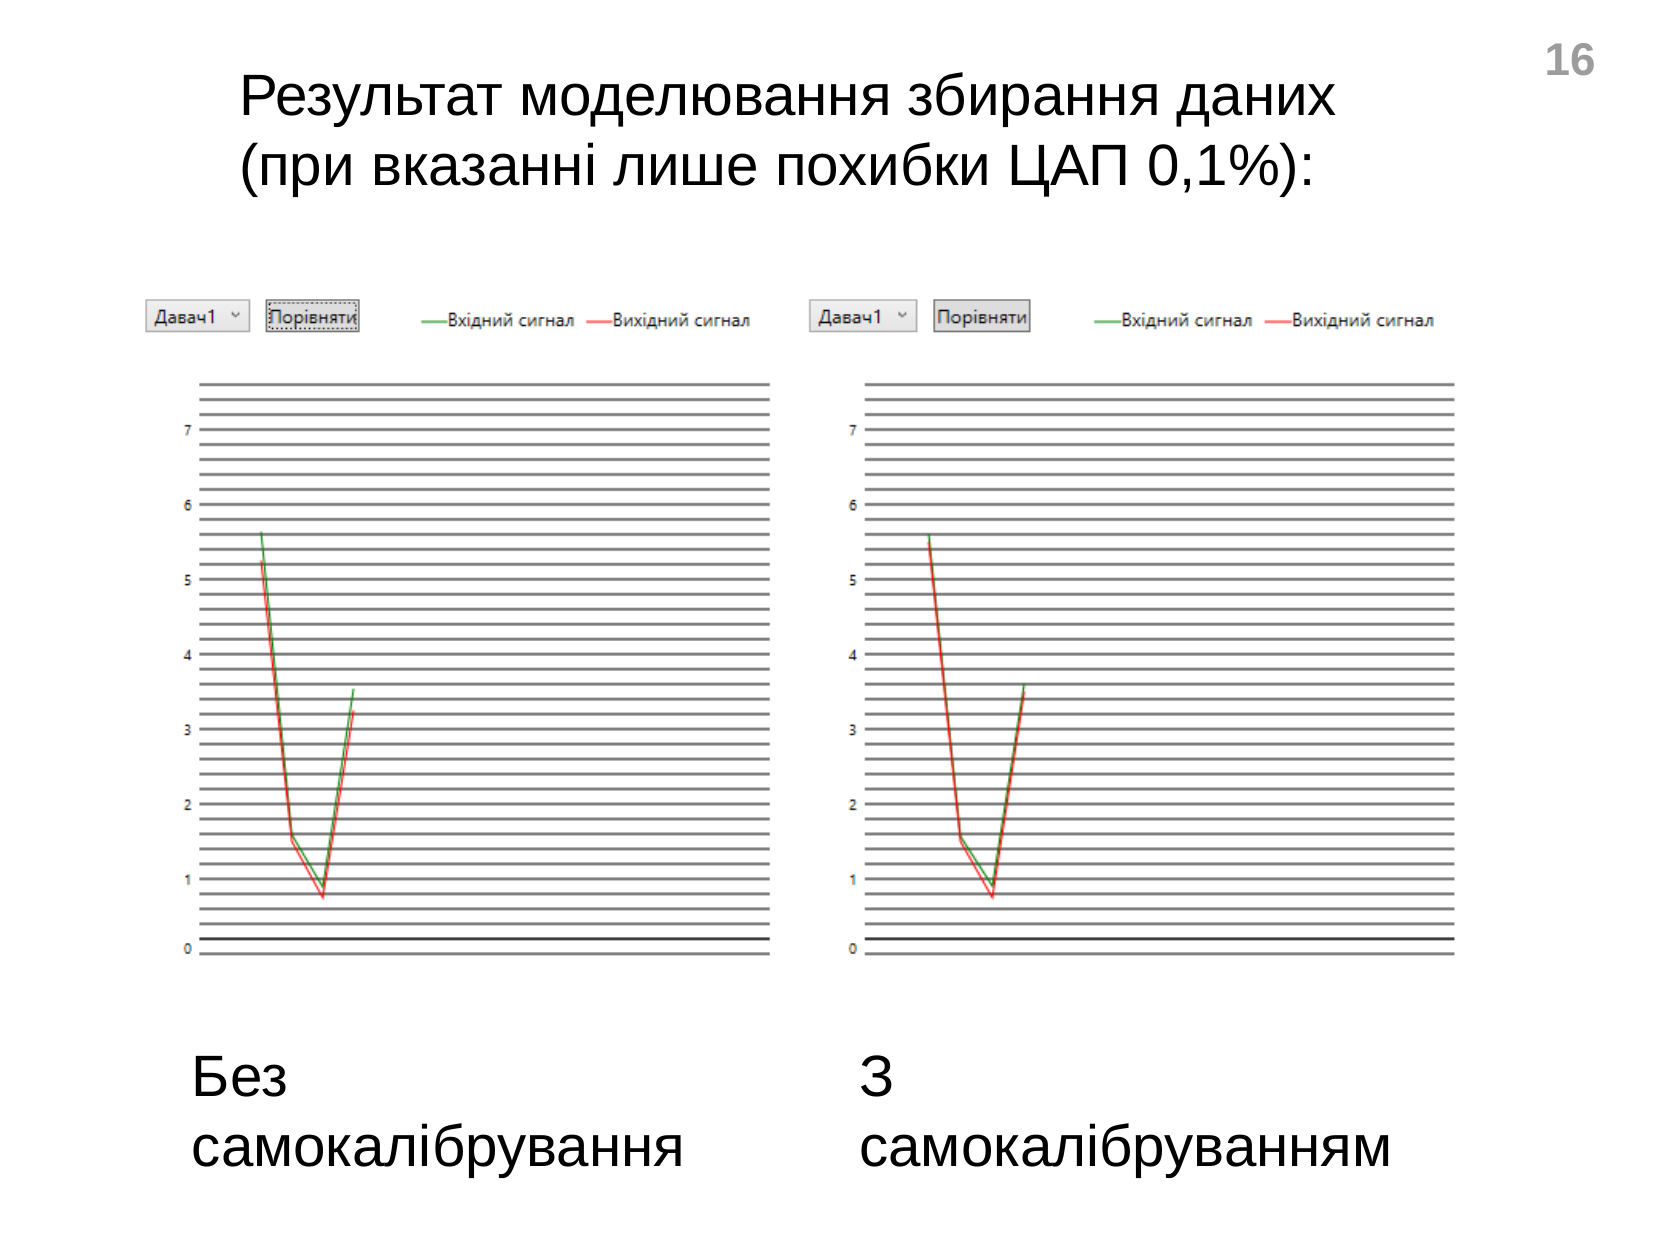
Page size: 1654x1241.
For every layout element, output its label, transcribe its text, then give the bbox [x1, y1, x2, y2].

text_box Без самокалібрування [177, 1030, 768, 1186]
text_box Результат моделювання збирання даних (при вказанні лише похибки ЦАП 0,1%): [224, 50, 1477, 205]
picture [141, 292, 1477, 978]
text_box З самокалібруванням [844, 1030, 1436, 1186]
